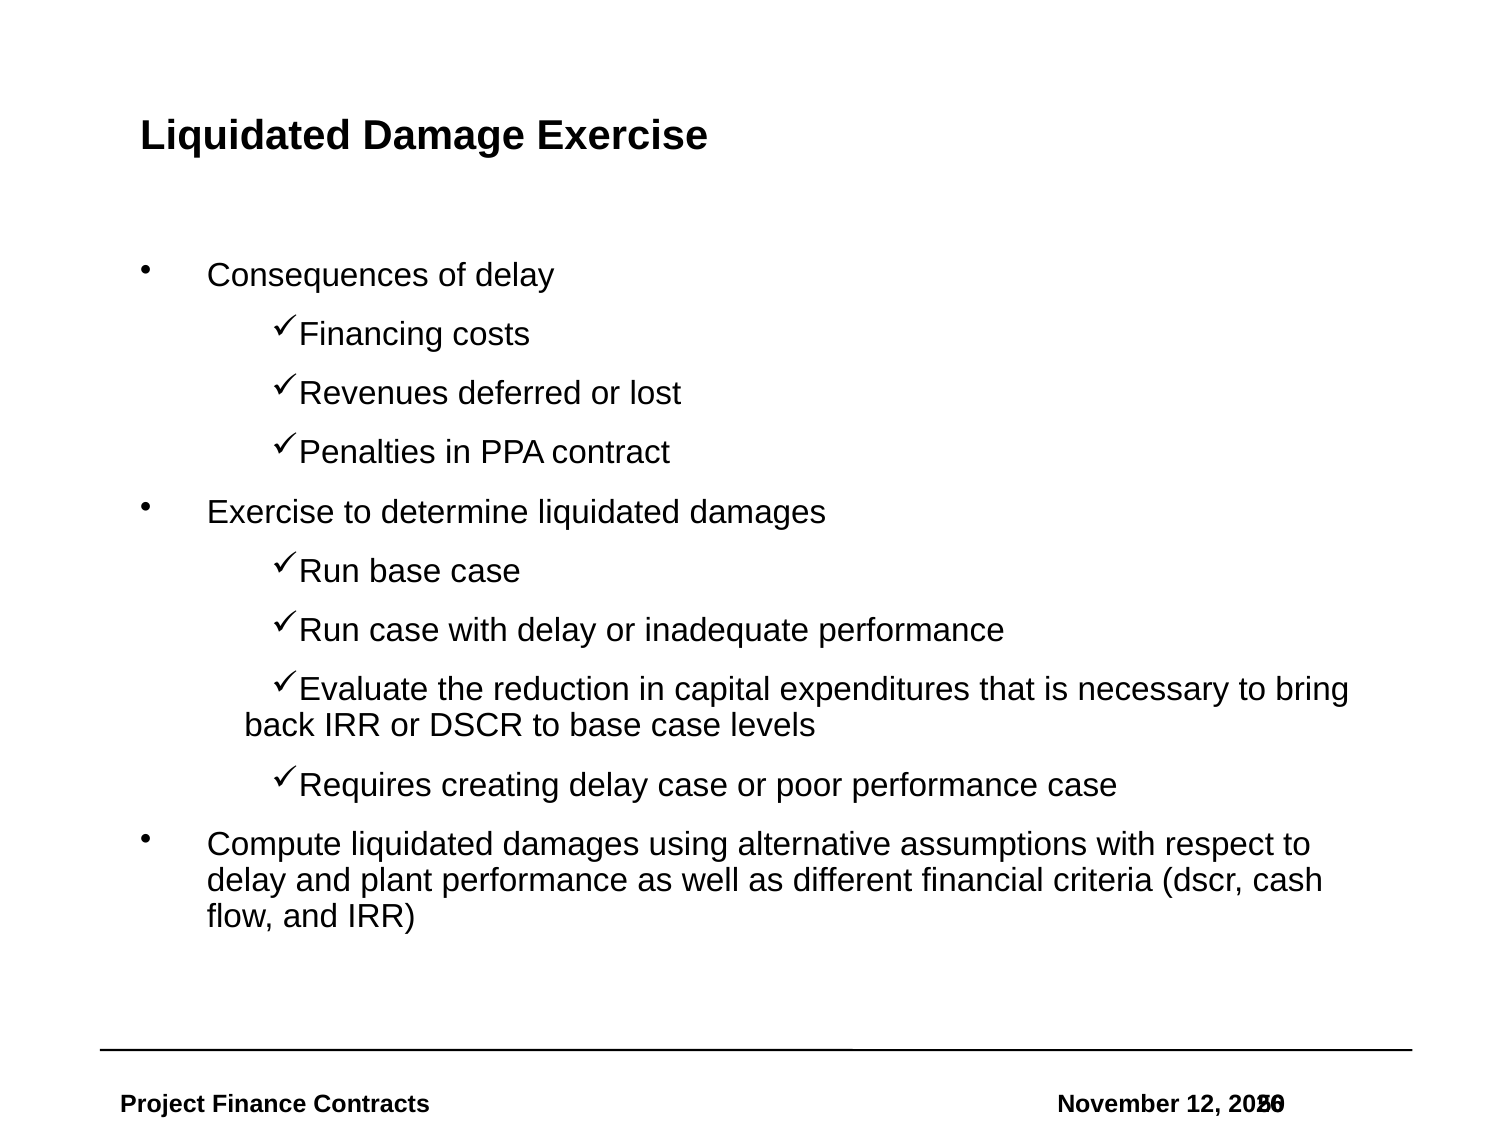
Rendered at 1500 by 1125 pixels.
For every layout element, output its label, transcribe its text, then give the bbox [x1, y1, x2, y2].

list Consequences of delay Financing costs Revenues deferred or lost Penalties in PPA contract Exercise to determine liquidated damages Run base case Run case with delay or inadequate performance Evaluate the reduction in capital expenditures that is necessary to bring back IRR or DSCR to base case levels Requires creating delay case or poor performance case Compute liquidated damages using alternative assumptions with respect to delay and plant performance as well as different financial criteria (dscr, cash flow, and IRR) [124, 249, 1376, 1001]
title Liquidated Damage Exercise [124, 99, 1288, 226]
